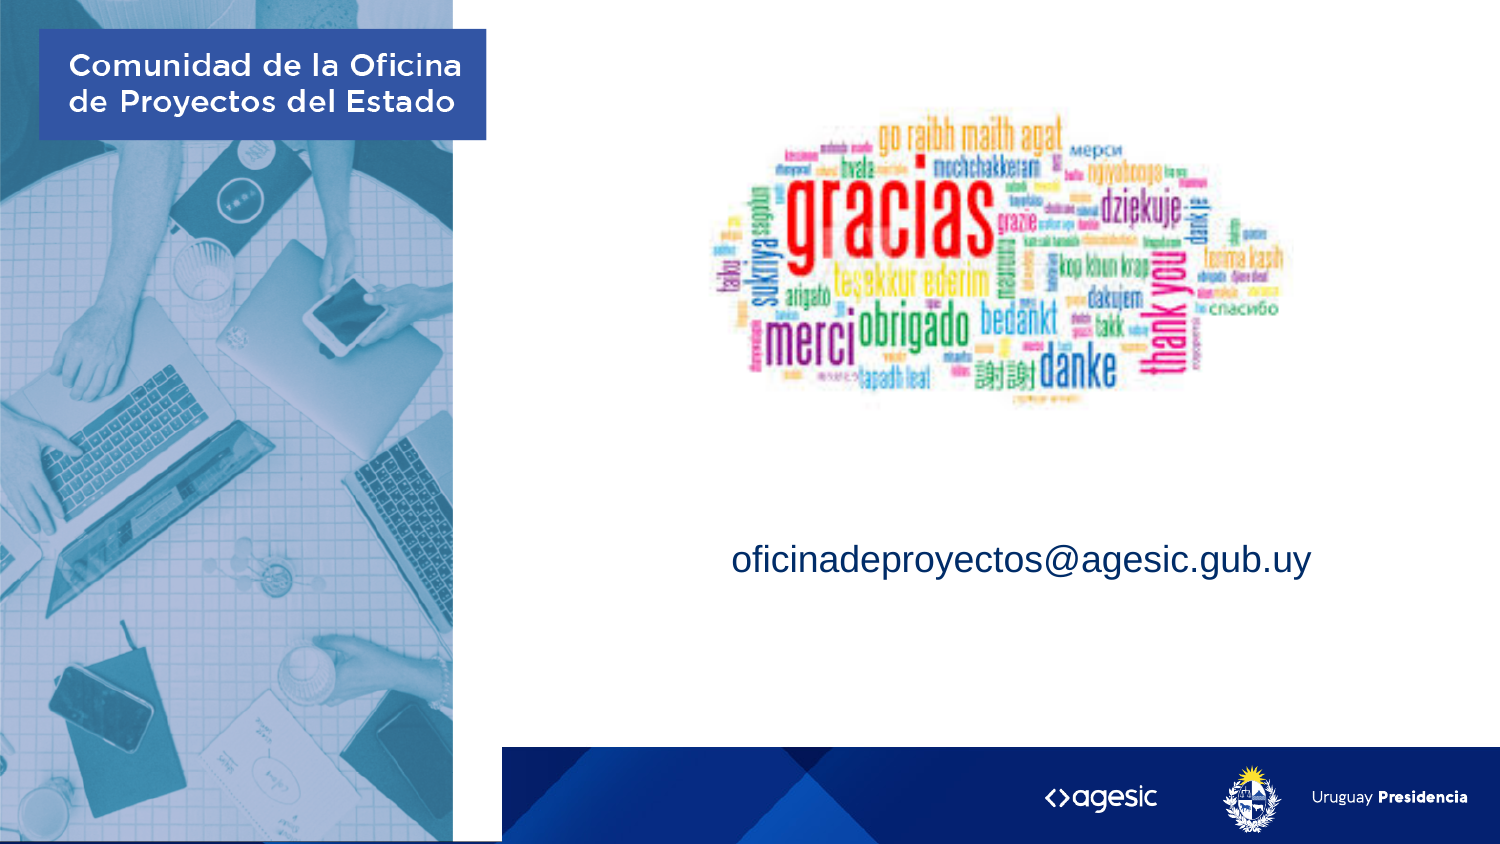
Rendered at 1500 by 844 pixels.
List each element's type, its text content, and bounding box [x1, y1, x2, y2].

picture [0, 0, 1500, 844]
text_box oficinadeproyectos@agesic.gub.uy [584, 528, 1459, 588]
